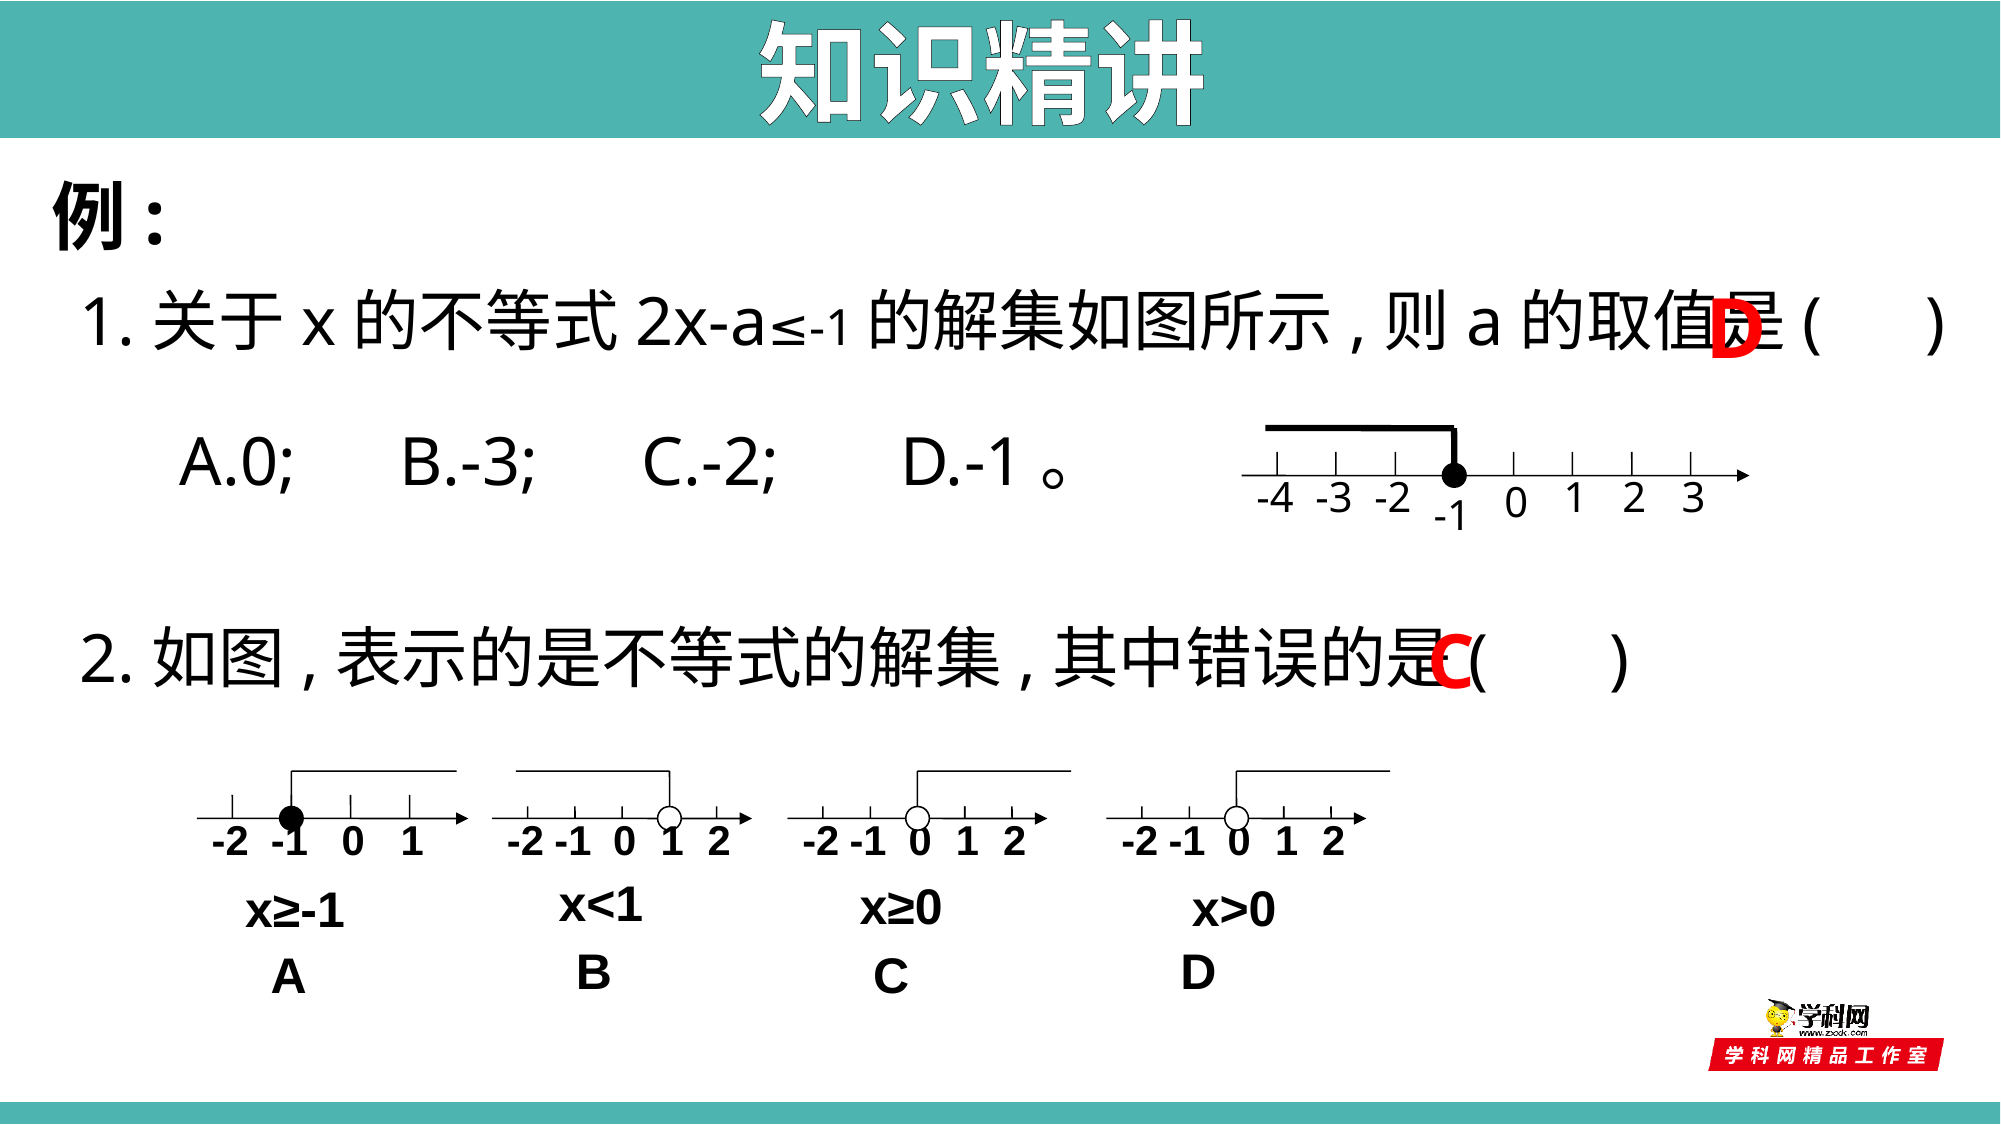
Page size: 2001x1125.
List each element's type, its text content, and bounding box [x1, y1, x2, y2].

text_box 2.如图,表示的是不等式的解集,其中错误的是( ) [64, 608, 1412, 704]
text_box D [1690, 267, 1793, 383]
text_box 2.如图,表示的是不等式的解集,其中错误的是( ) [1508, 608, 1700, 704]
text_box 1.关于x的不等式2x-a≤-1的解集如图所示,则a的取值是( ) [1793, 271, 2000, 367]
text_box C [1412, 605, 1508, 711]
text_box A.0; B.-3; C.-2; D.-1。 [165, 411, 1201, 506]
text_box 知识精讲 [742, 0, 1223, 146]
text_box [1241, 428, 1750, 547]
picture [0, 1, 2001, 1124]
text_box 1.关于x的不等式2x-a≤-1的解集如图所示,则a的取值是( ) [64, 271, 1690, 367]
text_box 例: [37, 162, 156, 267]
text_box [196, 770, 1391, 1012]
